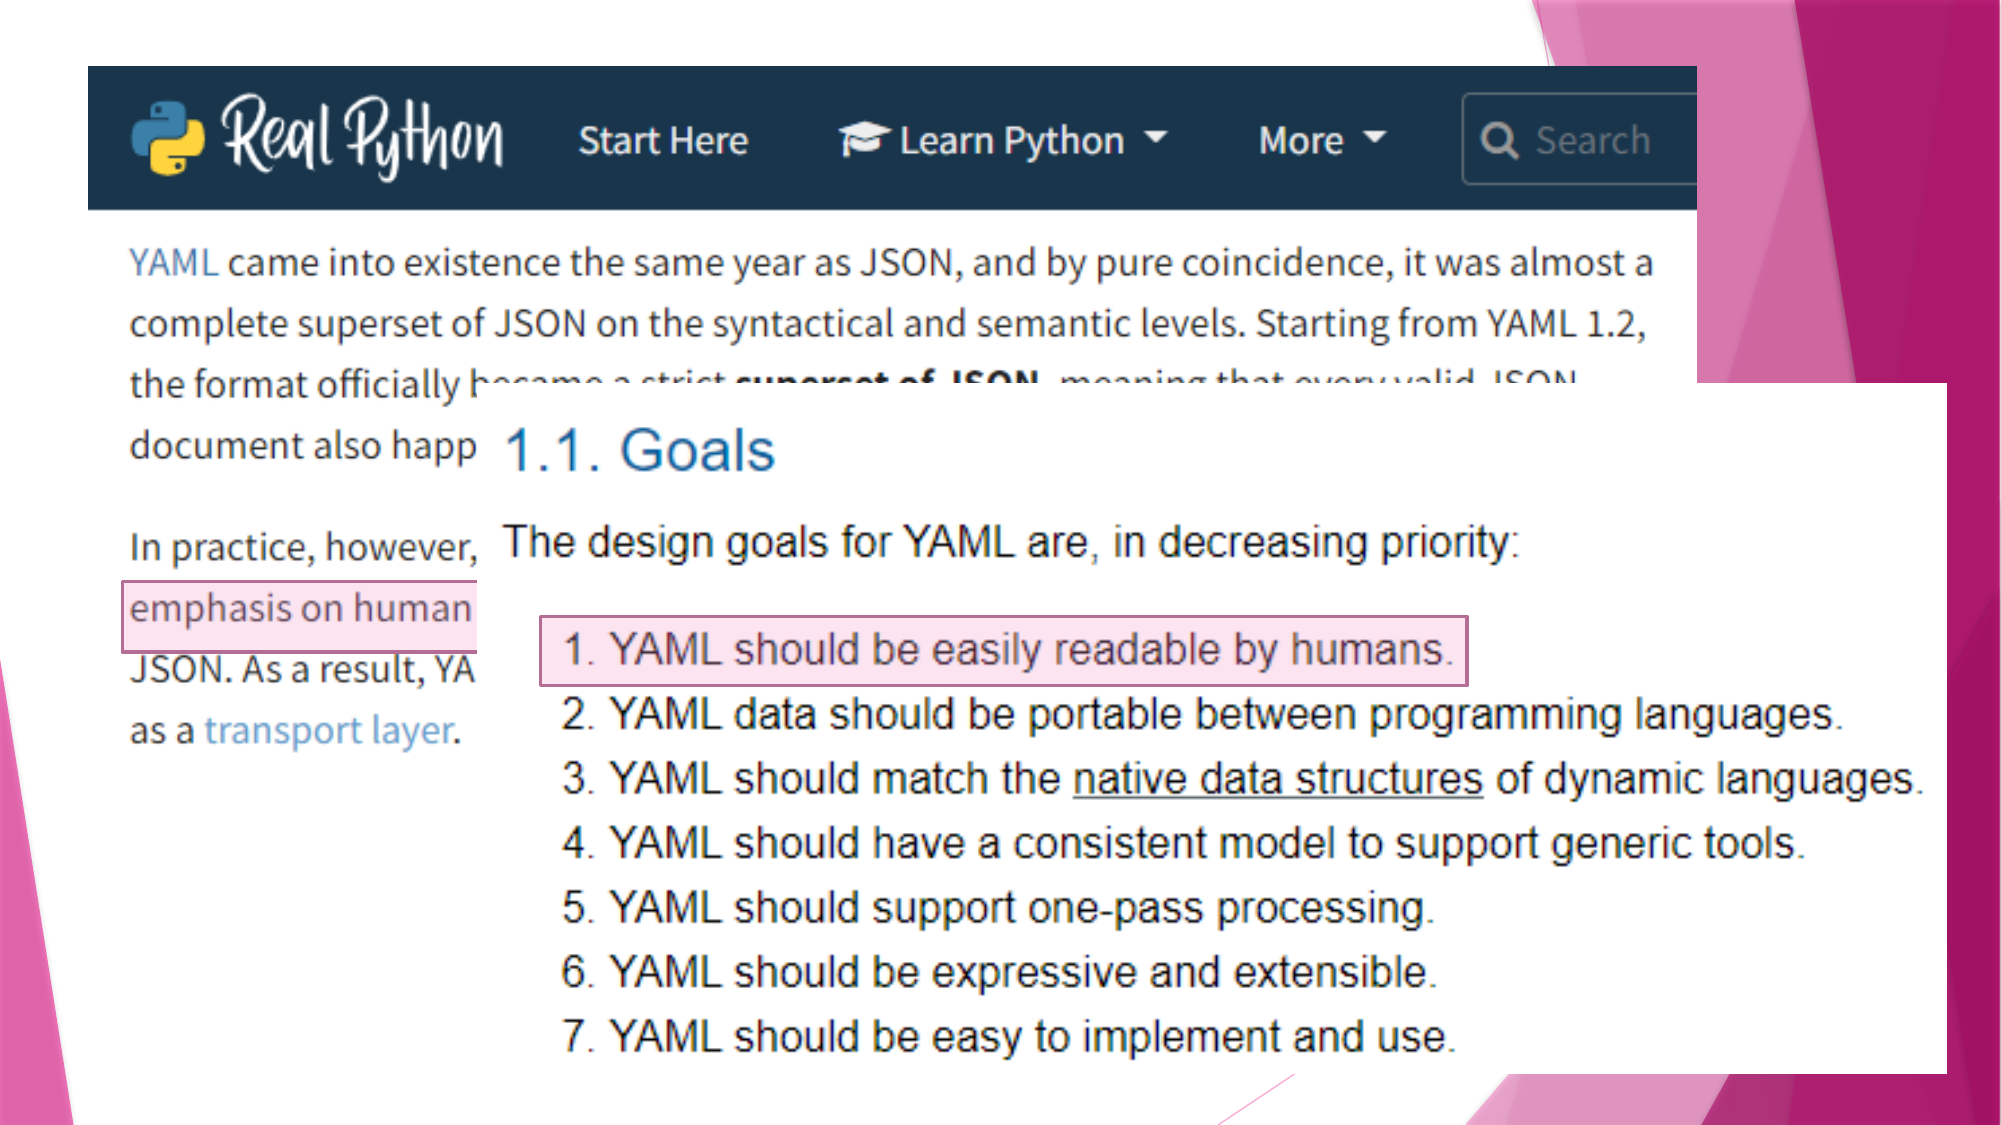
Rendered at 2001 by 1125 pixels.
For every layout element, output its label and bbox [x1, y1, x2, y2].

picture [476, 383, 1947, 1075]
text_box [88, 66, 1698, 780]
